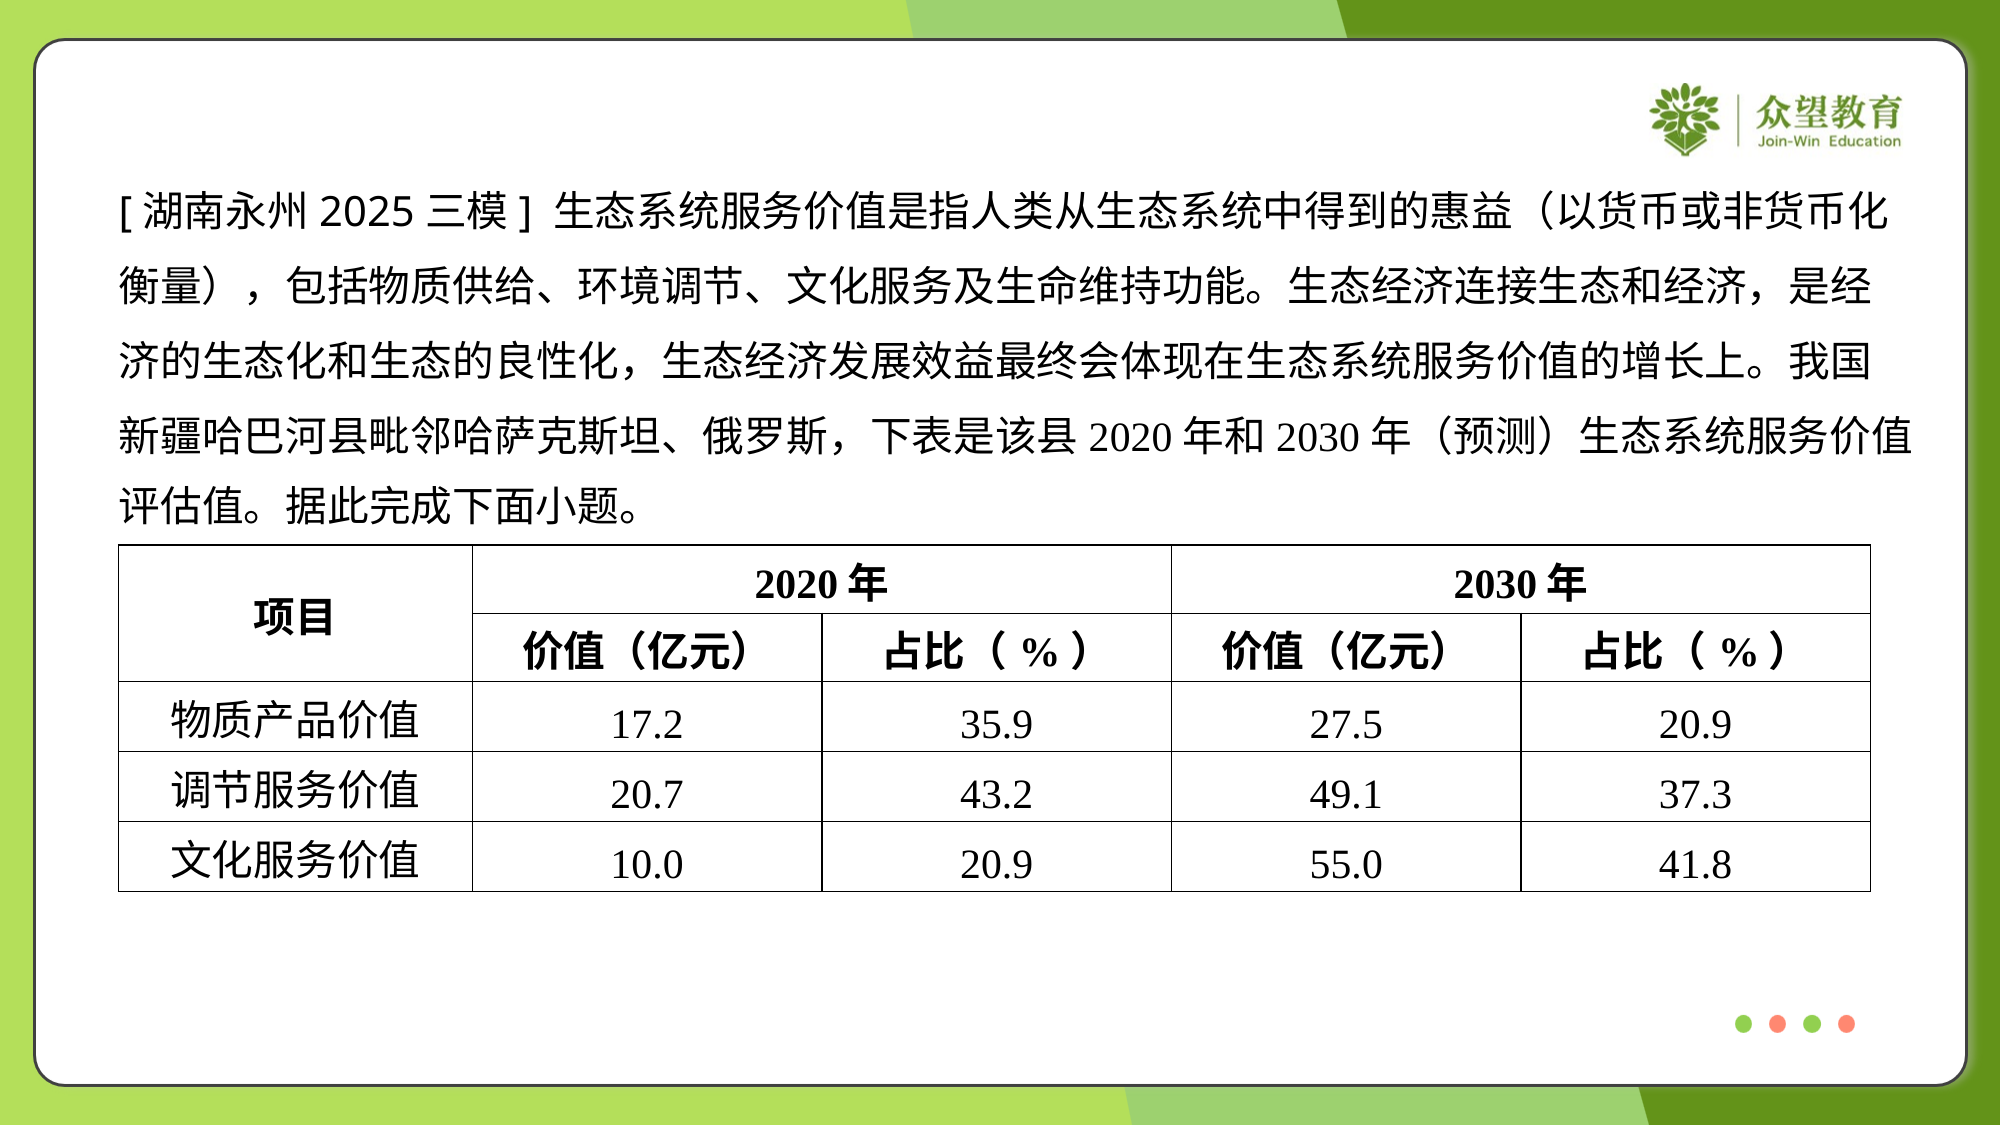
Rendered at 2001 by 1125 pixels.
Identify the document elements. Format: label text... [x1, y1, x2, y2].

table_cell 20.9 [1522, 682, 1870, 751]
table_cell 27.5 [1172, 682, 1520, 751]
table_cell 物质产品价值 [119, 682, 472, 751]
text_box [湖南永州2025三模] 生态系统服务价值是指人类从生态系统中得到的惠益（以货币或非货币化 衡量），包括物质供给、环境调节、文化服务及生命维持功能。生态经济连接生态和经济，是经 济的生态化和生态的良性化，生态经济发展效益最终会体现在生态系统服务价值的增长上。我国 新疆哈巴河县毗邻哈萨克斯坦、俄罗斯，下表是该县2020年和2030年（预测）生态系统服务价值 评估值。据此完成下面小题。 [118, 159, 1883, 523]
table_cell 占比（%） [1522, 614, 1870, 681]
table_cell 10.0 [473, 822, 821, 891]
table_cell 占比（%） [823, 614, 1171, 681]
picture [0, 0, 2000, 1125]
table_cell 55.0 [1172, 822, 1520, 891]
table_cell 49.1 [1172, 752, 1520, 821]
table_cell 调节服务价值 [119, 752, 472, 821]
table_cell 35.9 [823, 682, 1171, 751]
table_cell 41.8 [1522, 822, 1870, 891]
table_cell 37.3 [1522, 752, 1870, 821]
table_cell 价值（亿元） [473, 614, 821, 681]
table_cell 17.2 [473, 682, 821, 751]
table_cell 20.7 [473, 752, 821, 821]
table_cell 43.2 [823, 752, 1171, 821]
table_header 项目 [119, 546, 472, 681]
table_header 2030年 [1172, 546, 1870, 613]
table_header 2020年 [473, 546, 1171, 613]
table_cell 价值（亿元） [1172, 614, 1520, 681]
table_cell 文化服务价值 [119, 822, 472, 891]
table_cell 20.9 [823, 822, 1171, 891]
